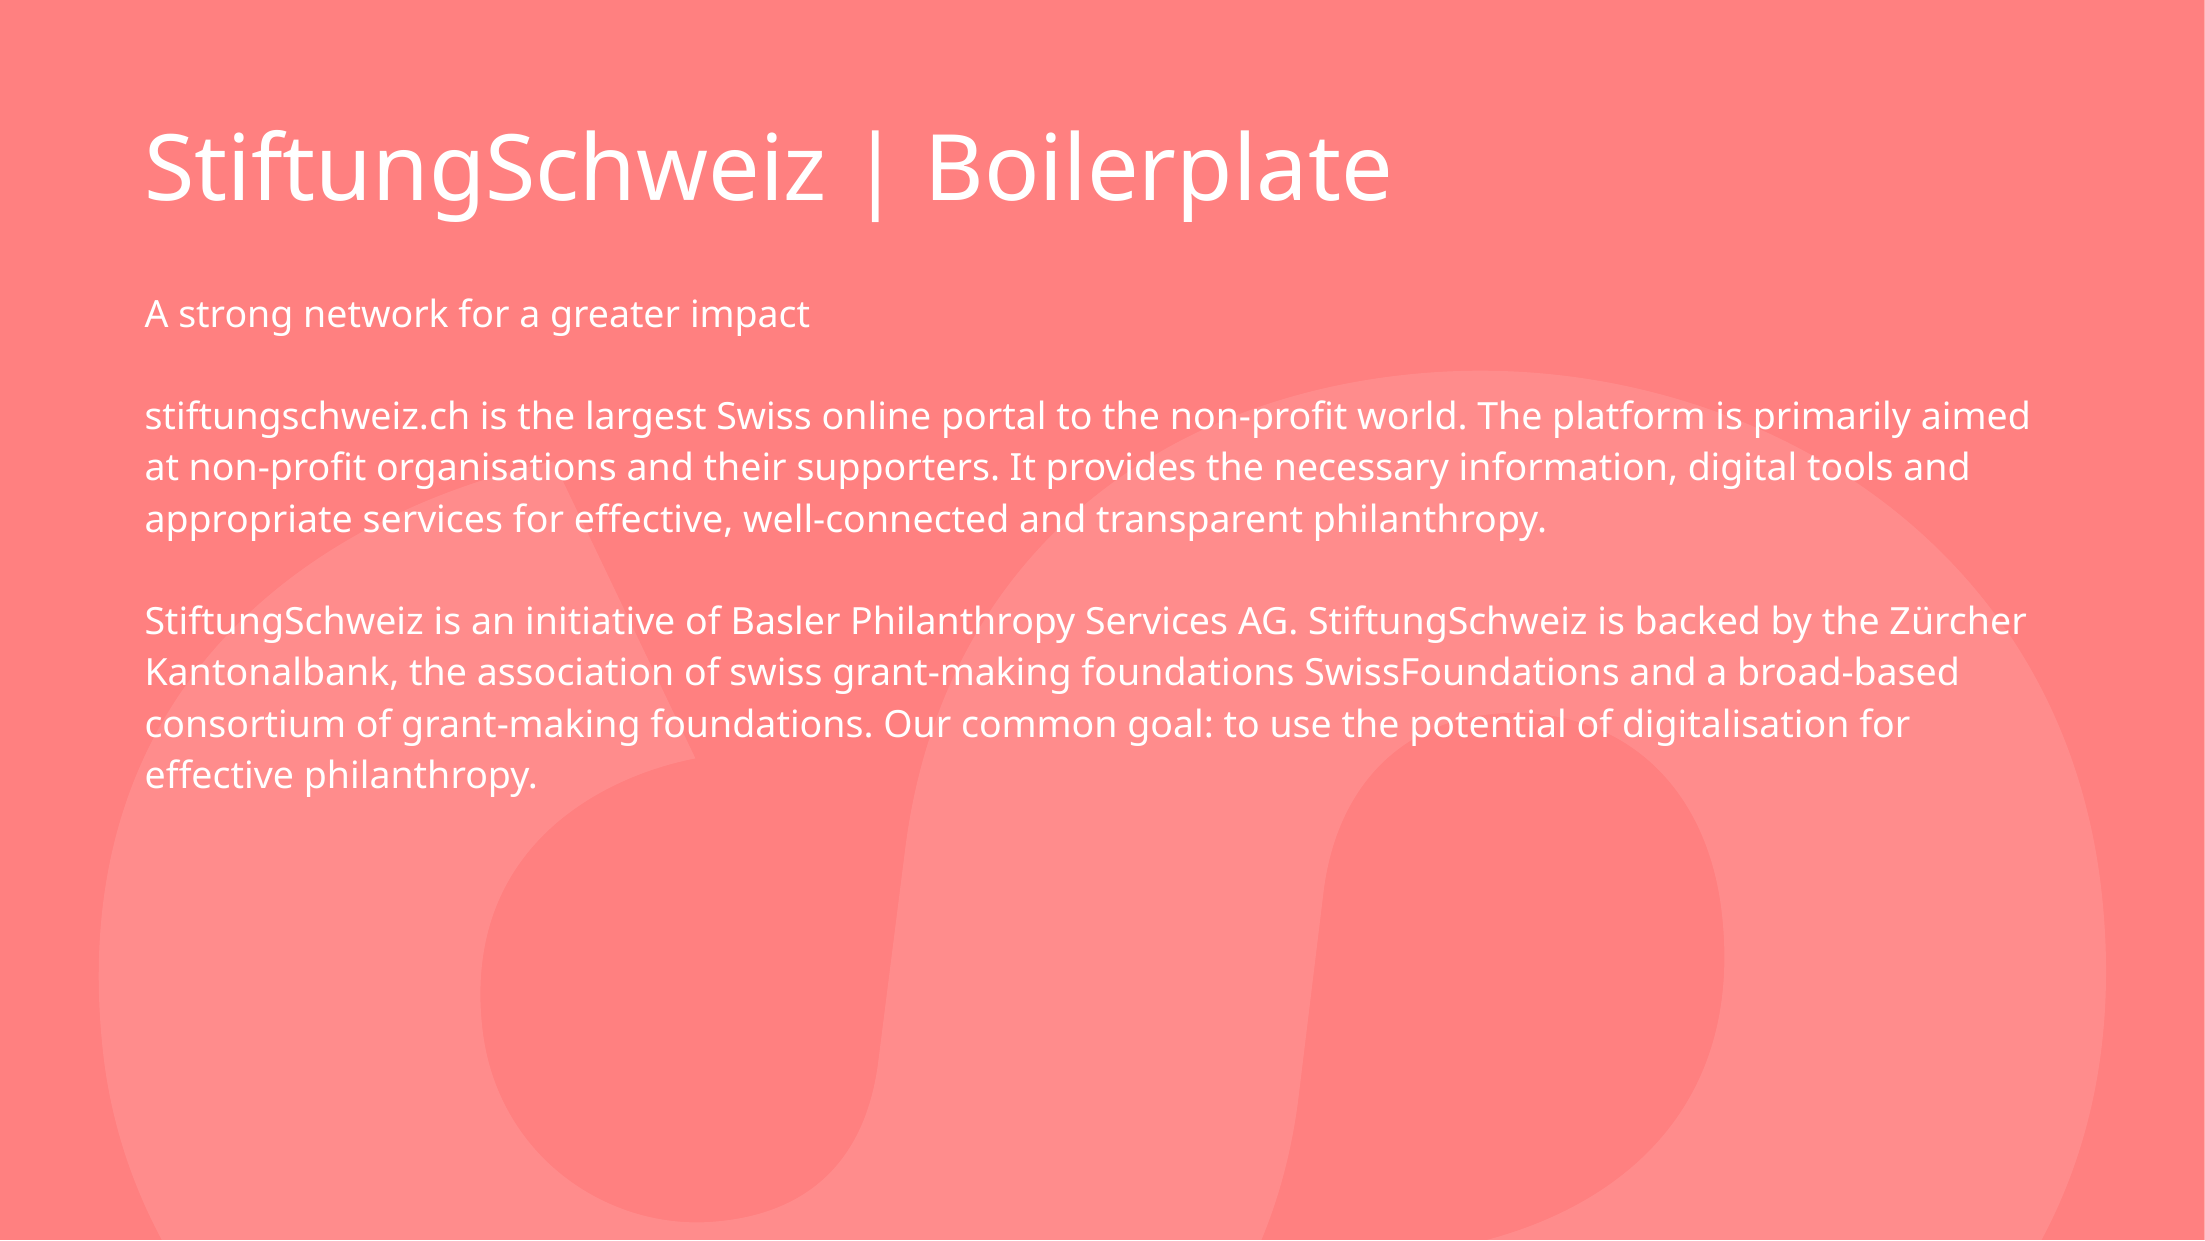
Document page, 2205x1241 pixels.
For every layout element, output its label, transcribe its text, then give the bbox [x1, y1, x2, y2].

list A strong network for a greater impact stiftungschweiz.ch is the largest Swiss online portal to the non-profit world. The platform is primarily aimed at non-profit organisations and their supporters. It provides the necessary information, digital tools and appropriate services for effective, well-connected and transparent philanthropy. StiftungSchweiz is an initiative of Basler Philanthropy Services AG. StiftungSchweiz is backed by the Zürcher Kantonalbank, the association of swiss grant-making foundations SwissFoundations and a broad-based consortium of grant-making foundations. Our common goal: to use the potential of digitalisation for effective philanthropy. [144, 711, 2060, 796]
title StiftungSchweiz | Boilerplate [144, 79, 2060, 219]
